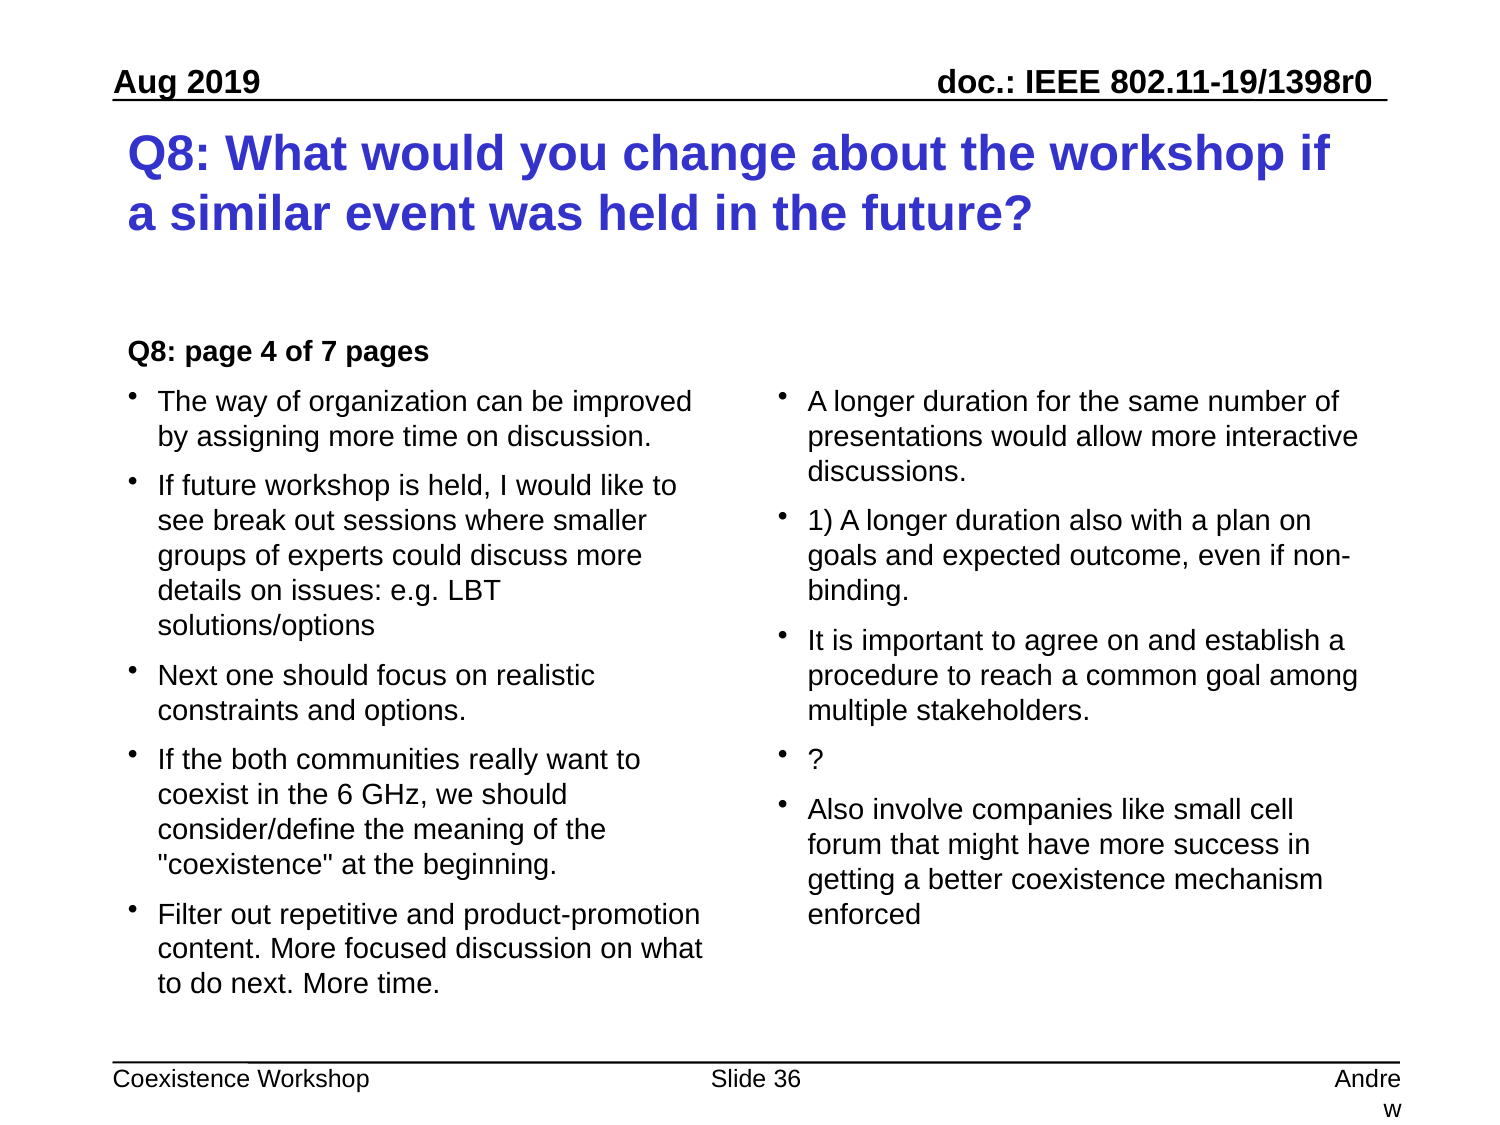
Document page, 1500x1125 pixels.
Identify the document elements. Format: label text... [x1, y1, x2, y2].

slide_number Slide 36 [709, 1061, 803, 1093]
list A longer duration for the same number of presentations would allow more interactive discussions. 1) A longer duration also with a plan on goals and expected outcome, even if non-binding. It is important to agree on and establish a procedure to reach a common goal among multiple stakeholders. ? Also involve companies like small cell forum that might have more success in getting a better coexistence mechanism enforced [762, 324, 1388, 1000]
list Q8: page 4 of 7 pages The way of organization can be improved by assigning more time on discussion. If future workshop is held, I would like to see break out sessions where smaller groups of experts could discuss more details on issues: e.g. LBT solutions/options Next one should focus on realistic constraints and options. If the both communities really want to coexist in the 6 GHz, we should consider/define the meaning of the "coexistence" at the beginning. Filter out repetitive and product-promotion content. More focused discussion on what to do next. More time. [112, 324, 738, 1000]
title Q8: What would you change about the workshop if a similar event was held in the future? [112, 112, 1388, 288]
footer Andrew Myles, Cisco [1320, 1061, 1402, 1093]
